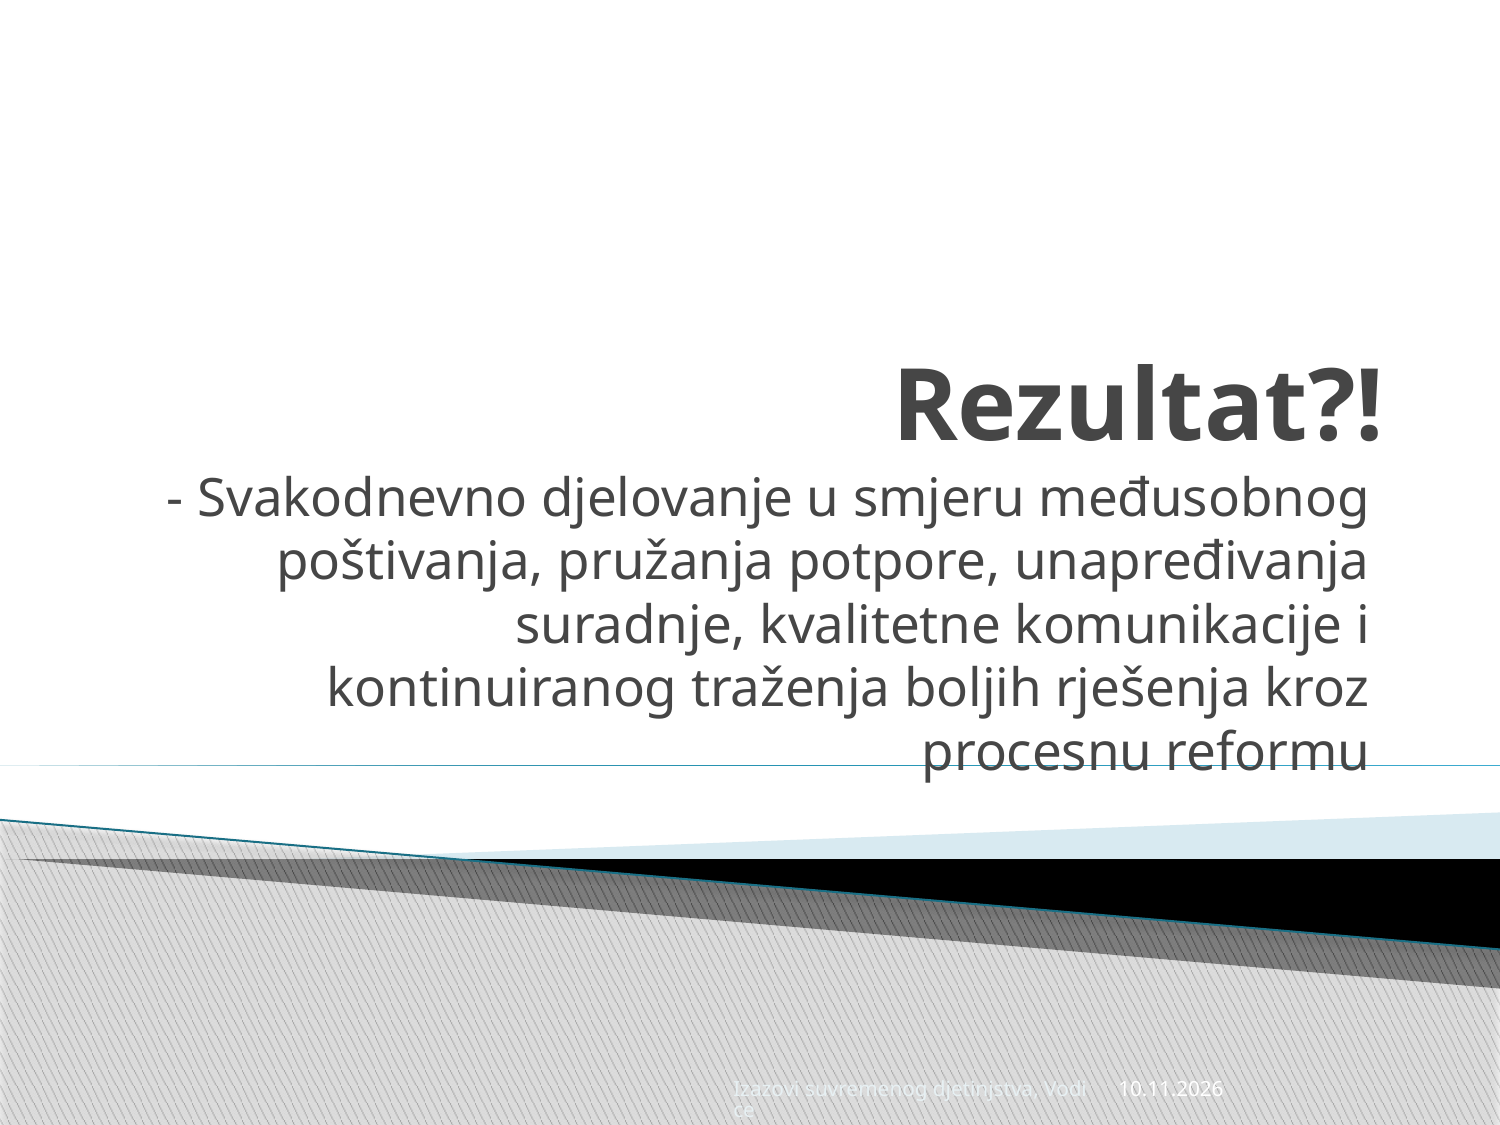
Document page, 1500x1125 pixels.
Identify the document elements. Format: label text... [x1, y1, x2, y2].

picture [5, 859, 1500, 989]
footer Izazovi suvremenog djetinjstva, Vodice [718, 1051, 1105, 1112]
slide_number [1105, 1051, 1419, 1112]
subtitle - Svakodnevno djelovanje u smjeru međusobnog poštivanja, pružanja potpore, unapređivanja suradnje, kvalitetne komunikacije i kontinuiranog traženja boljih rješenja kroz procesnu reformu [147, 456, 1388, 790]
title Rezultat?! [112, 287, 1400, 468]
